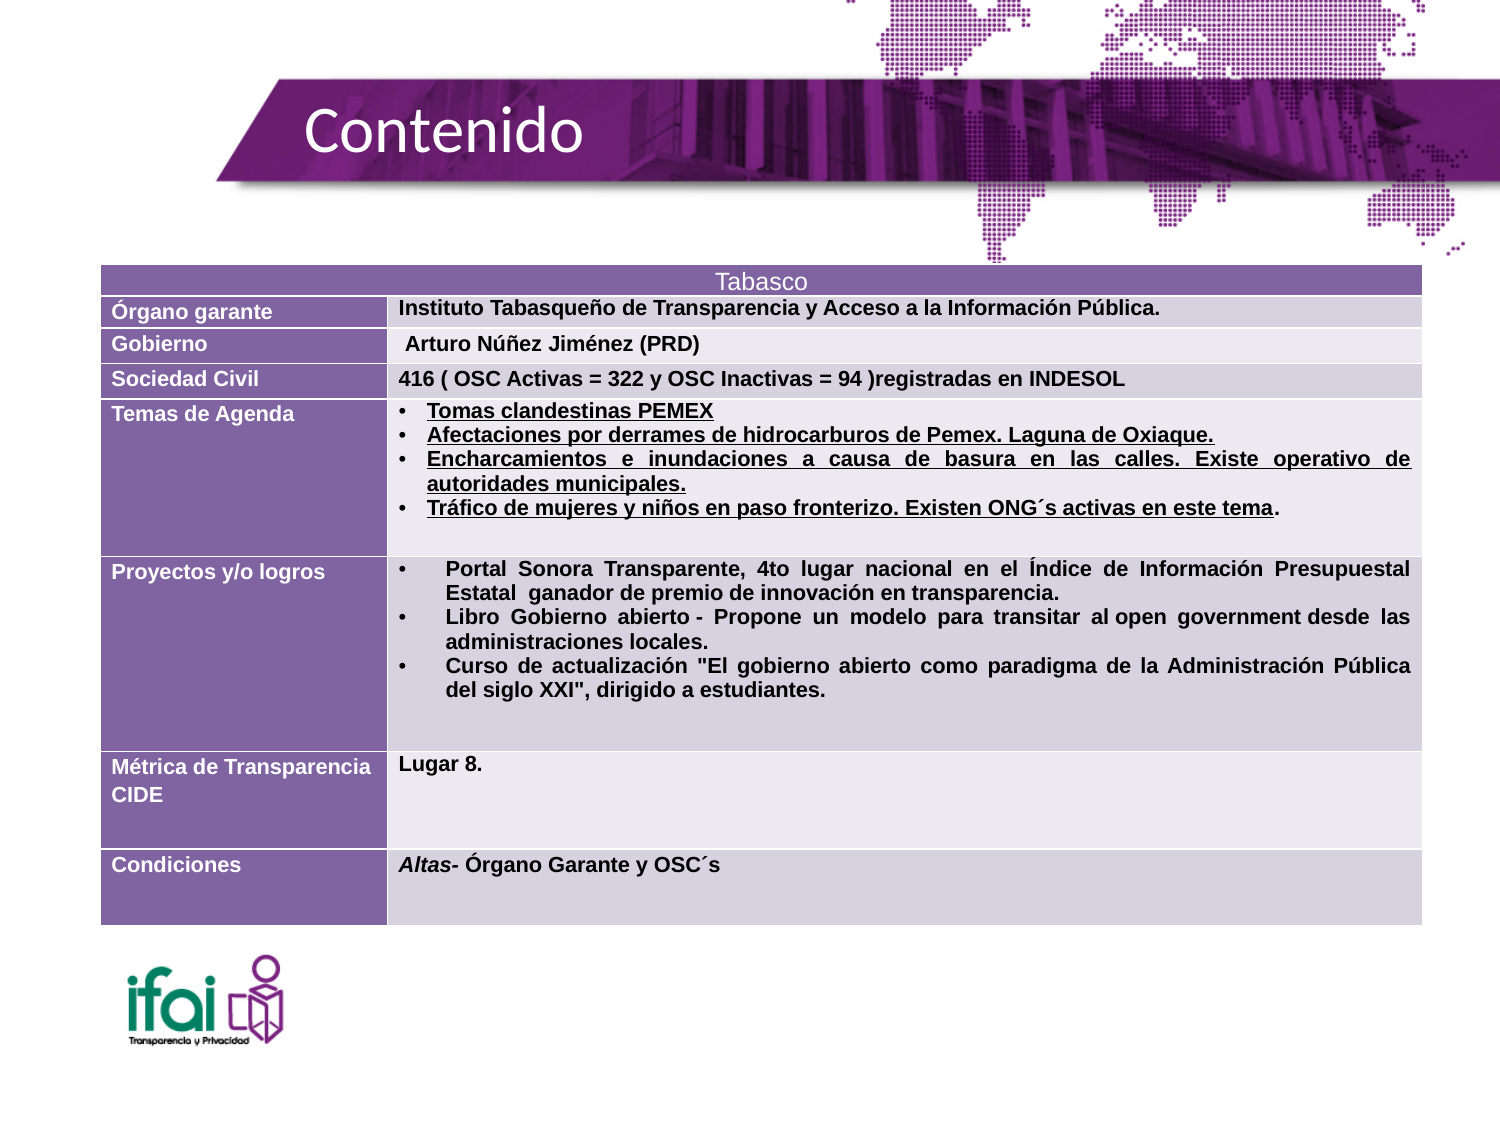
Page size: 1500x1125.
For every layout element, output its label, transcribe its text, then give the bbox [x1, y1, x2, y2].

table_cell 416 ( OSC Activas = 322 y OSC Inactivas = 94 )registradas en INDESOL [388, 364, 1422, 398]
table_cell Temas de Agenda [101, 400, 387, 556]
table_cell Gobierno [101, 329, 387, 363]
table_cell Tomas clandestinas PEMEX Afectaciones por derrames de hidrocarburos de Pemex. Laguna de Oxiaque. Encharcamientos e inundaciones a causa de basura en las calles. Existe operativo de autoridades municipales. Tráfico de mujeres y niños en paso fronterizo. Existen ONG´s activas en este tema. [388, 400, 1422, 556]
table_cell Instituto Tabasqueño de Transparencia y Acceso a la Información Pública. [388, 297, 1422, 327]
table_cell Órgano garante [101, 297, 387, 327]
table_cell Proyectos y/o logros [101, 557, 387, 751]
table_cell Métrica de Transparencia CIDE [101, 752, 387, 848]
table_cell Altas- Órgano Garante y OSC´s [388, 850, 1422, 925]
title Contenido [289, 78, 1463, 175]
text_box [109, 249, 1471, 953]
table_header Tabasco [101, 265, 1422, 295]
picture [0, 0, 1500, 1125]
table_cell Arturo Núñez Jiménez (PRD) [388, 329, 1422, 363]
table_cell Sociedad Civil [101, 364, 387, 398]
table_cell Condiciones [101, 850, 387, 925]
table_cell Lugar 8. [388, 752, 1422, 848]
table_cell Portal Sonora Transparente, 4to lugar nacional en el Índice de Información Presupuestal Estatal ganador de premio de innovación en transparencia. Libro Gobierno abierto - Propone un modelo para transitar al open government desde las administraciones locales. Curso de actualización "El gobierno abierto como paradigma de la Administración Pública del siglo XXI", dirigido a estudiantes. [388, 557, 1422, 751]
